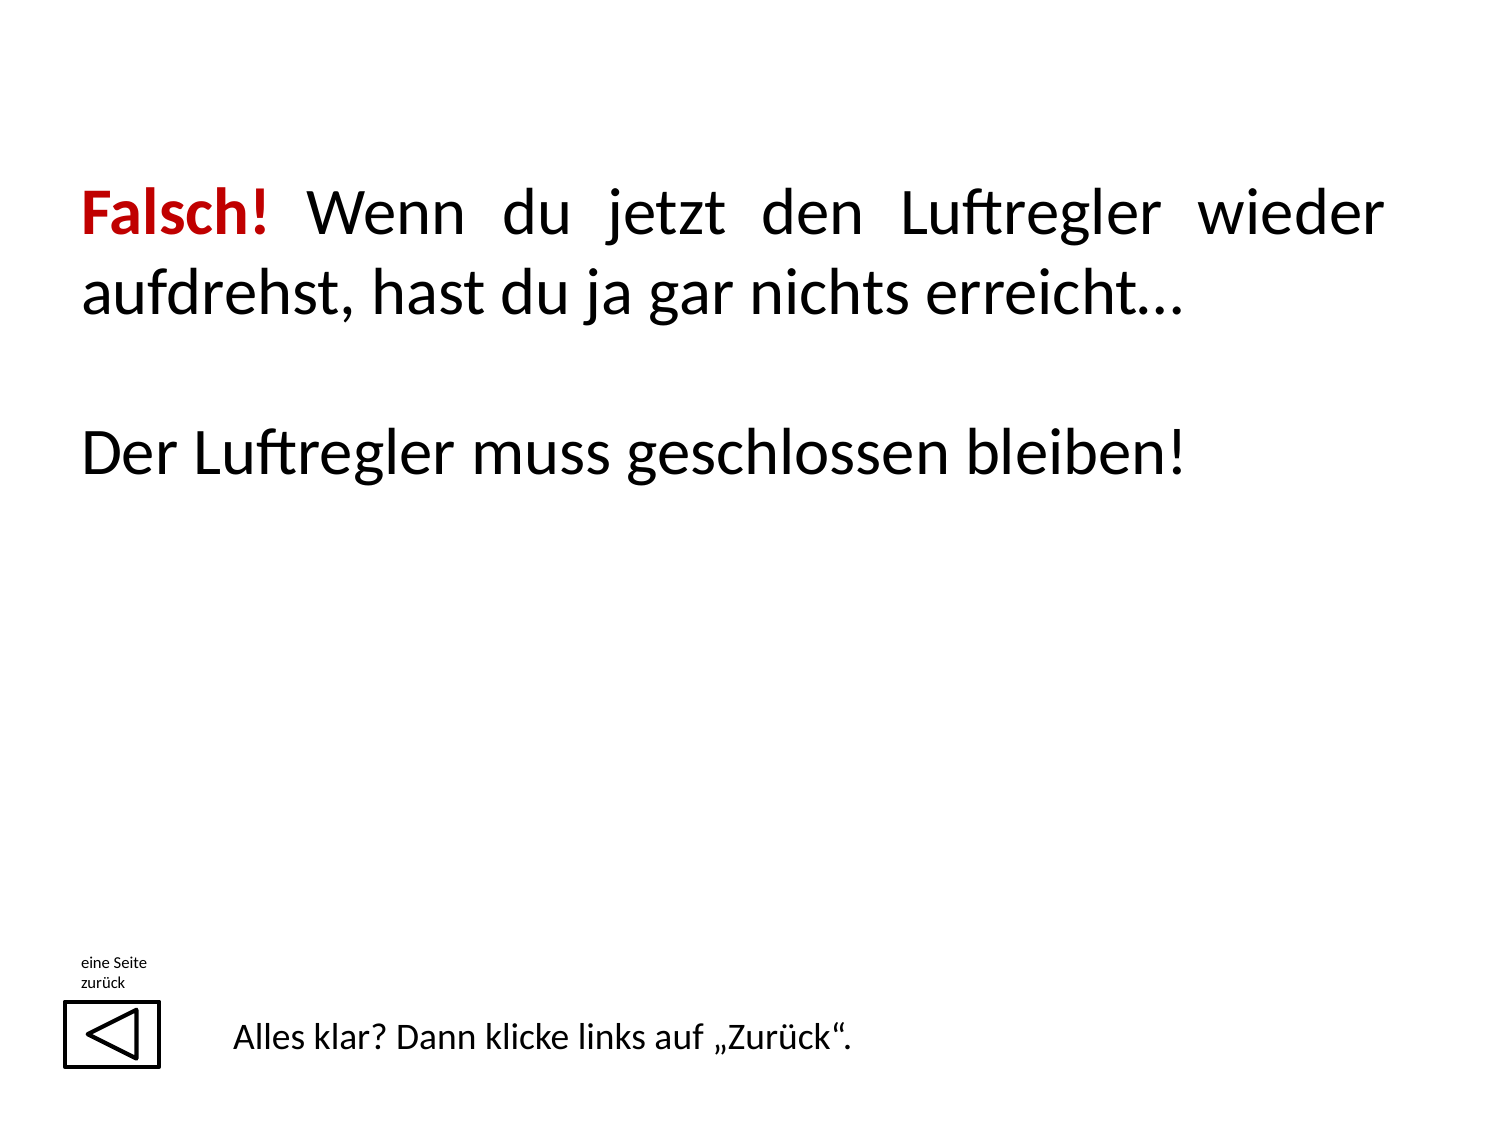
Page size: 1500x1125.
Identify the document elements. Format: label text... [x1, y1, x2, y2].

text_box Alles klar? Dann klicke links auf „Zurück“. [218, 1004, 1282, 1065]
text_box eine Seite zurück [66, 945, 183, 1000]
text_box Falsch! Wenn du jetzt den Luftregler wieder aufdrehst, hast du ja gar nichts erreicht… Der Luftregler muss geschlossen bleiben! [66, 160, 1402, 576]
text_box [63, 1000, 161, 1069]
